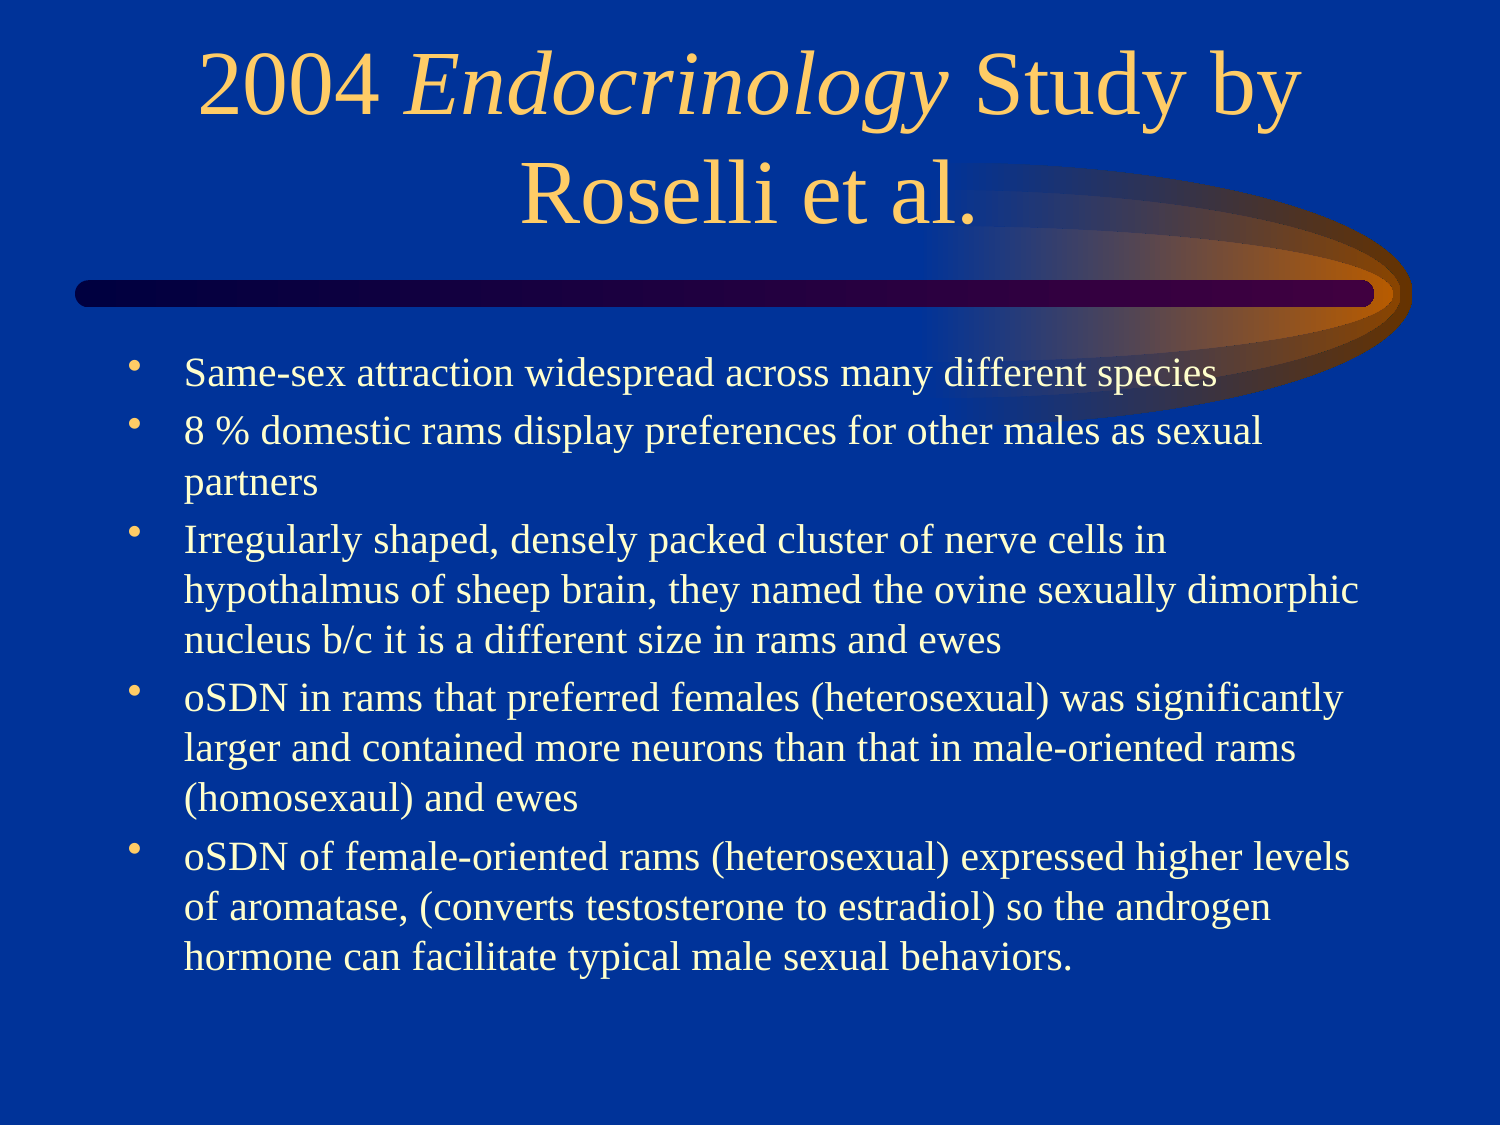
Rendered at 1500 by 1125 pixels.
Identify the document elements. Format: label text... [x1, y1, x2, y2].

title 2004 Endocrinology Study by Roselli et al. [112, 62, 1388, 251]
list Same-sex attraction widespread across many different species 8 % domestic rams display preferences for other males as sexual partners Irregularly shaped, densely packed cluster of nerve cells in hypothalmus of sheep brain, they named the ovine sexually dimorphic nucleus b/c it is a different size in rams and ewes oSDN in rams that preferred females (heterosexual) was significantly larger and contained more neurons than that in male-oriented rams (homosexaul) and ewes oSDN of female-oriented rams (heterosexual) expressed higher levels of aromatase, (converts testosterone to estradiol) so the androgen hormone can facilitate typical male sexual behaviors. [112, 337, 1388, 1013]
